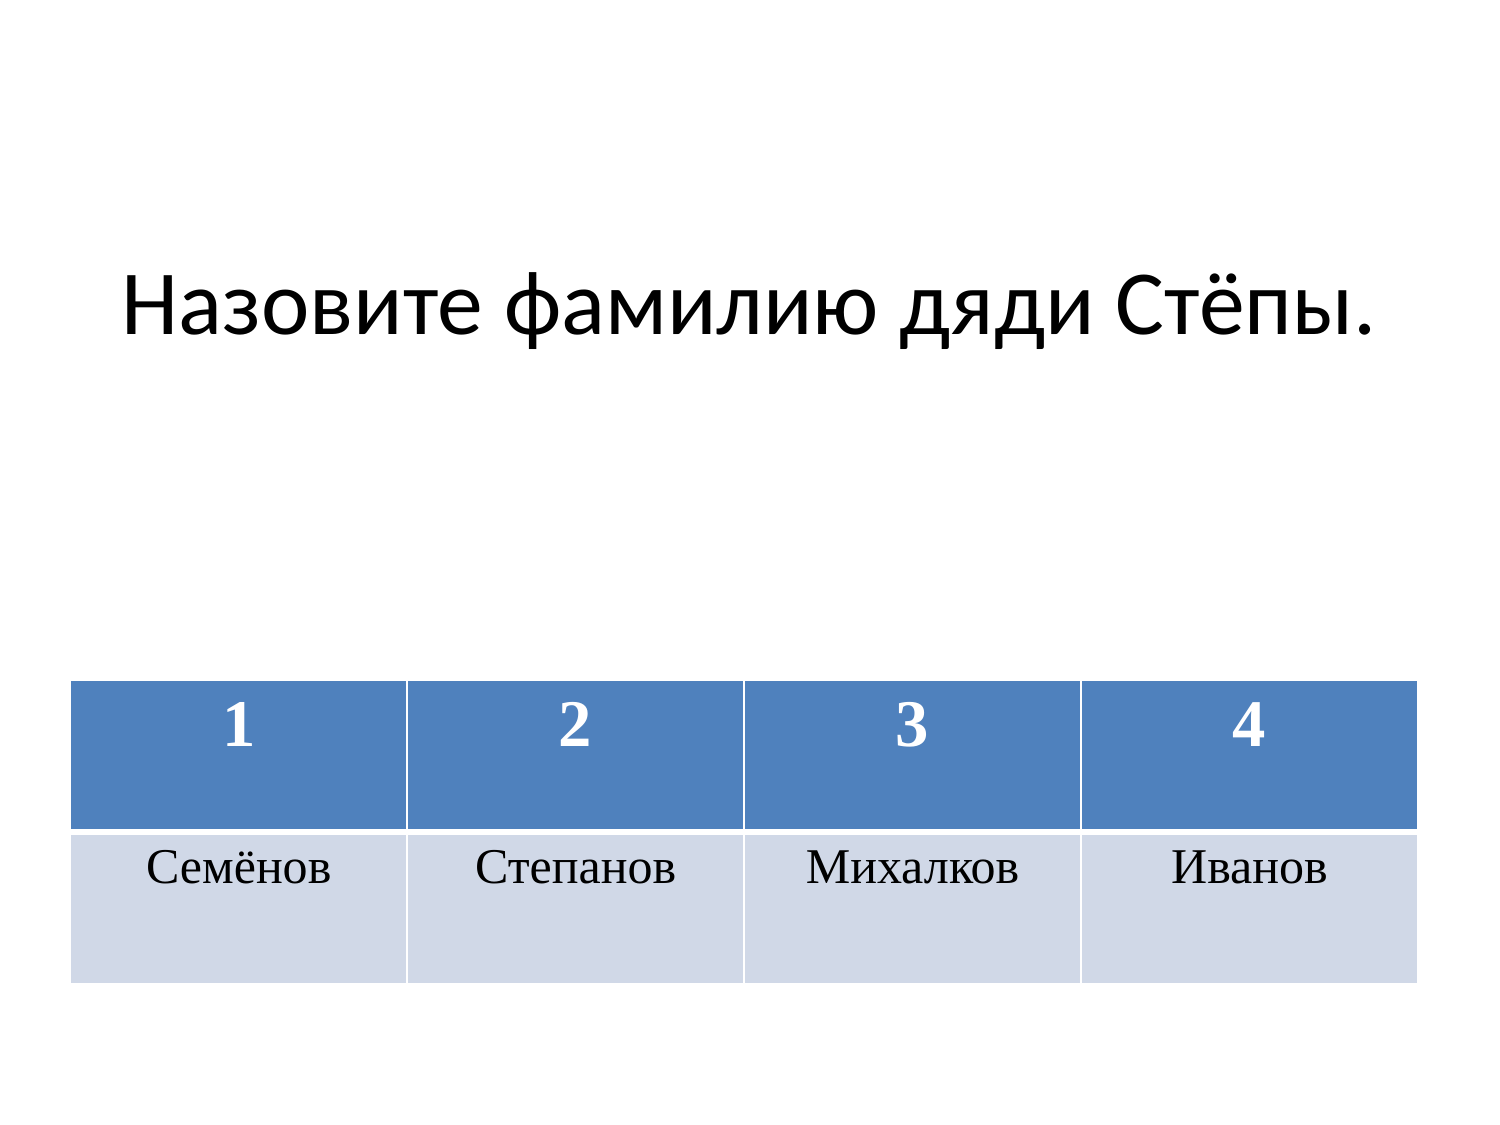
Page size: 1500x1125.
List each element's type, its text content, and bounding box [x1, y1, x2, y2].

table_header 4 [1082, 681, 1417, 829]
table_cell Иванов [1082, 835, 1417, 983]
table_cell Семёнов [71, 835, 406, 983]
table_cell Михалков [745, 835, 1080, 983]
table_cell Степанов [408, 835, 743, 983]
table_header 3 [745, 681, 1080, 829]
table_header 1 [71, 681, 406, 829]
table_header 2 [408, 681, 743, 829]
title Назовите фамилию дяди Стёпы. [75, 45, 1425, 551]
